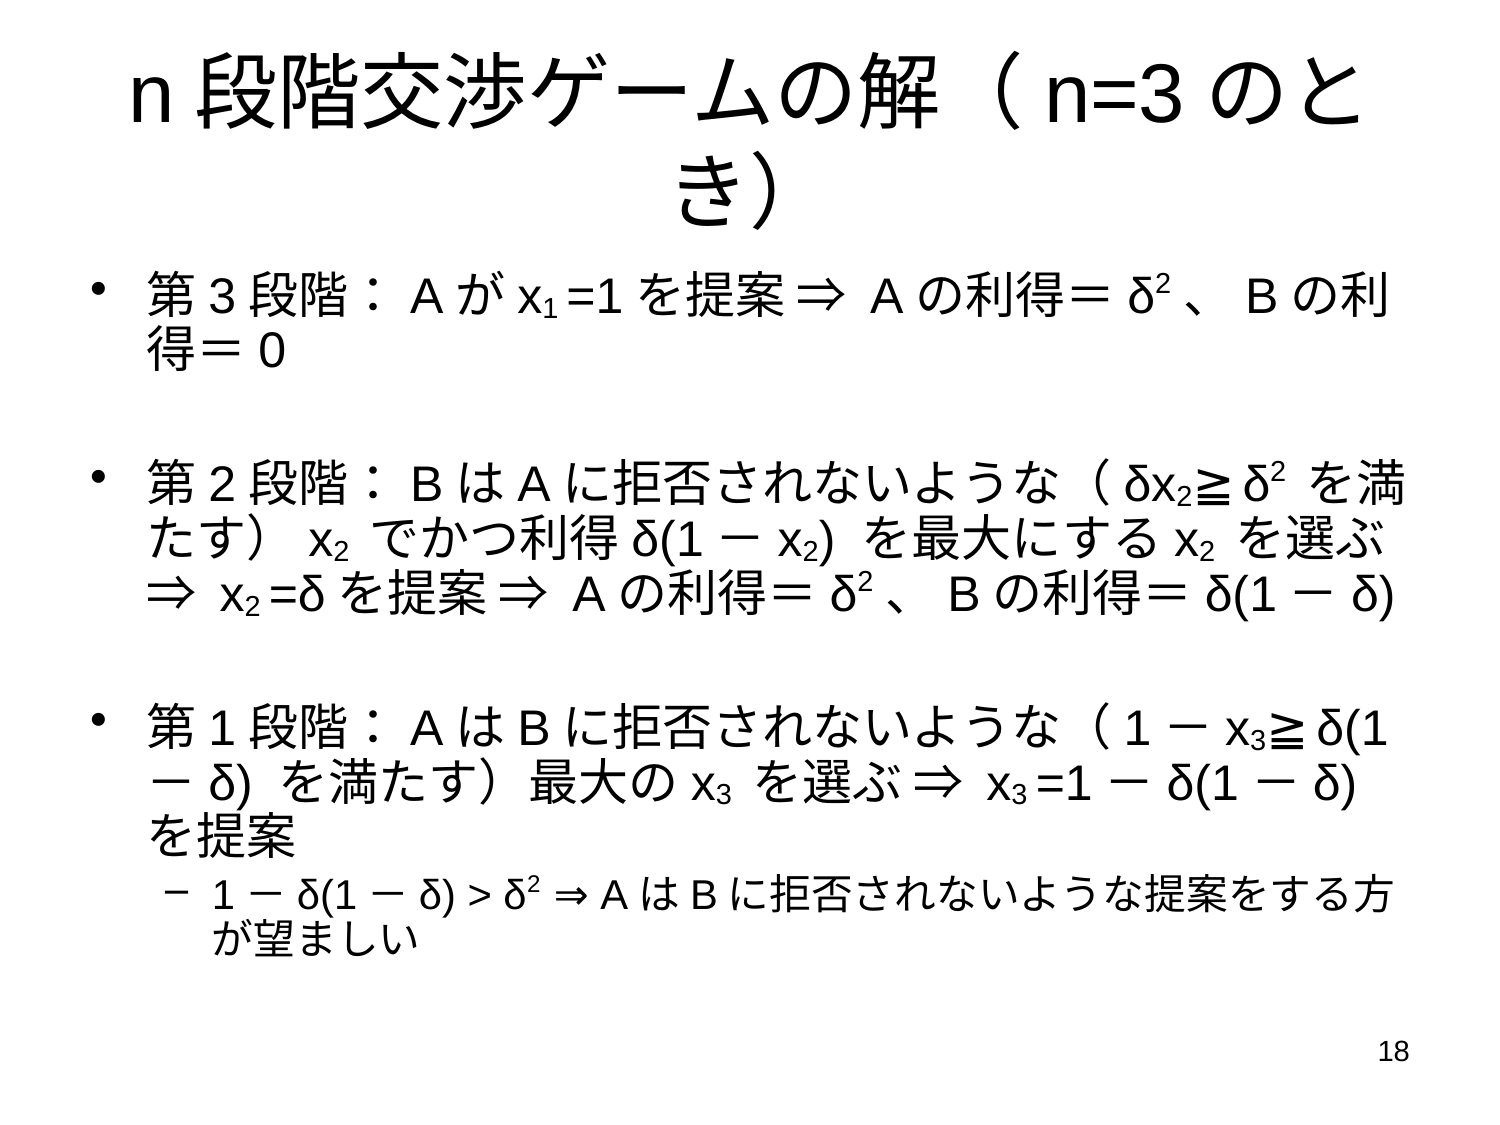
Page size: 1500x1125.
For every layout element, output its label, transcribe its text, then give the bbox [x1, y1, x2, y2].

slide_number 18 [1074, 1024, 1426, 1103]
list 第3段階：Aがx1 =1を提案 ⇒ Aの利得＝δ2、Bの利得＝0 第2段階：BはAに拒否されないような（δx2≧δ2 を満たす）x2 でかつ利得δ(1－x2) を最大にするx2 を選ぶ ⇒ x2 =δを提案 ⇒ Aの利得＝δ2、Bの利得＝δ(1－δ) 第1段階：AはBに拒否されないような（1－x3≧δ(1－δ) を満たす）最大のx3 を選ぶ ⇒ x3 =1－δ(1－δ) を提案 1－δ(1－δ) > δ2 ⇒ AはBに拒否されないような提案をする方が望ましい [75, 262, 1425, 1013]
title n段階交渉ゲームの解（n=3のとき） [75, 45, 1425, 233]
